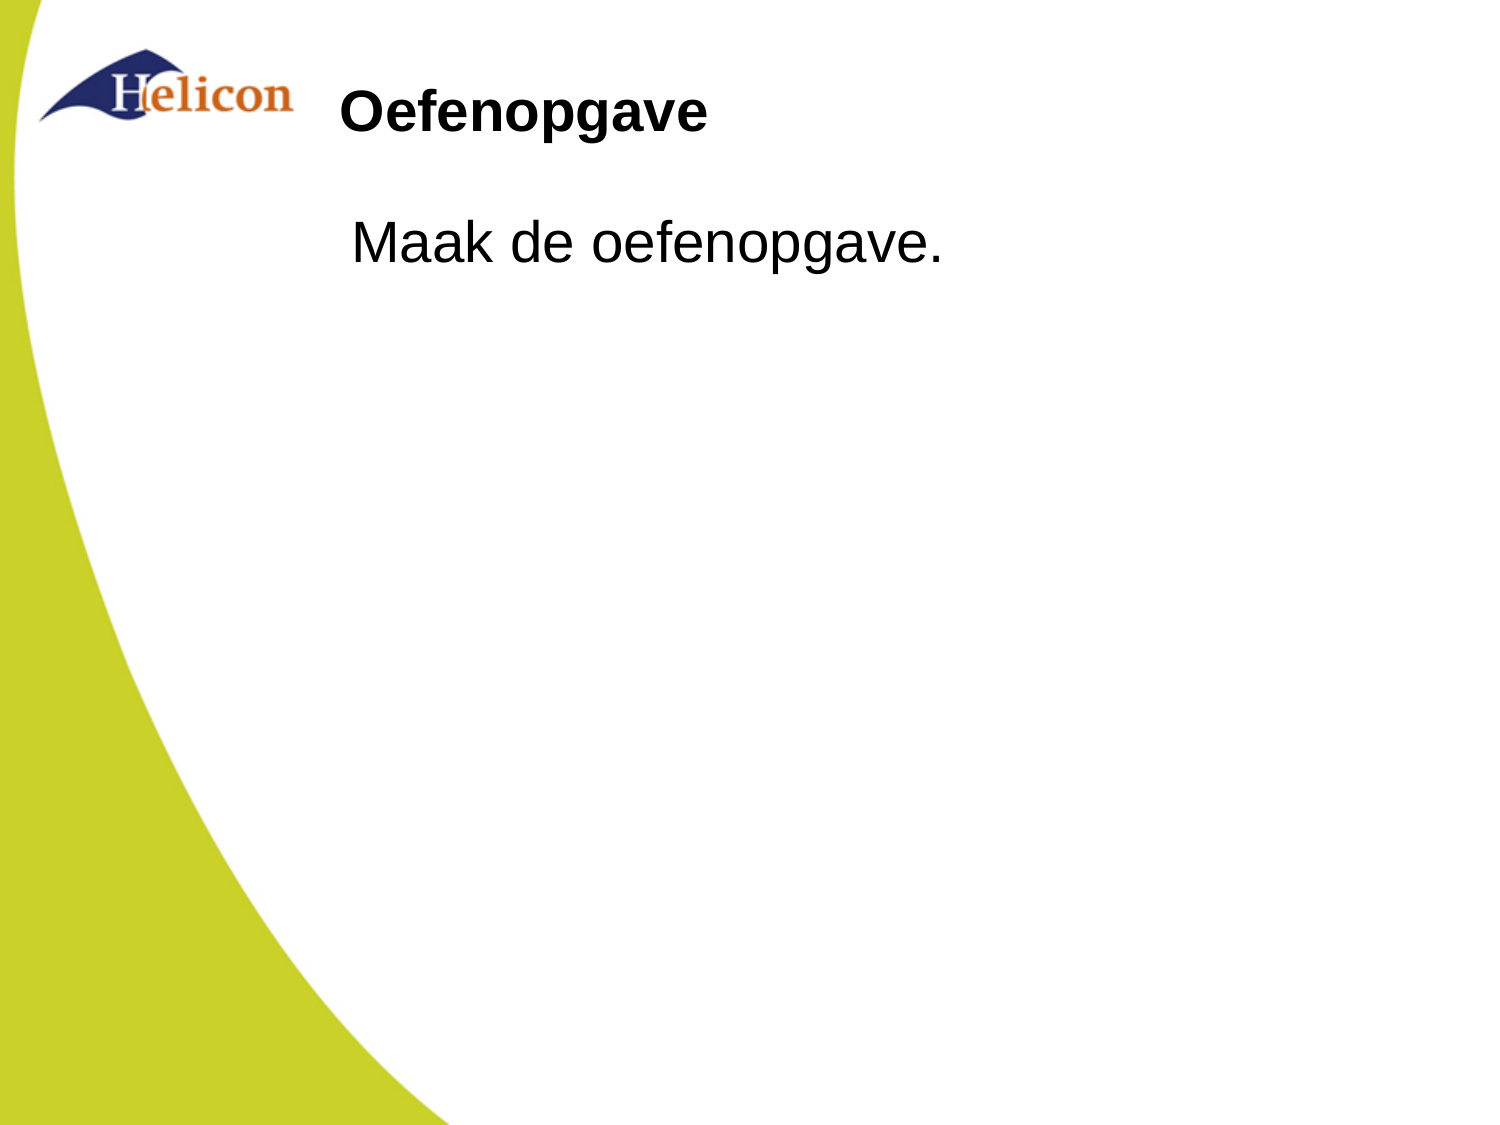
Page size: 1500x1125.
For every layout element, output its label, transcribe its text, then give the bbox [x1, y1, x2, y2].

picture [0, 0, 1500, 1125]
list Maak de oefenopgave. [336, 196, 1425, 1005]
title Oefenopgave [324, 54, 1415, 161]
